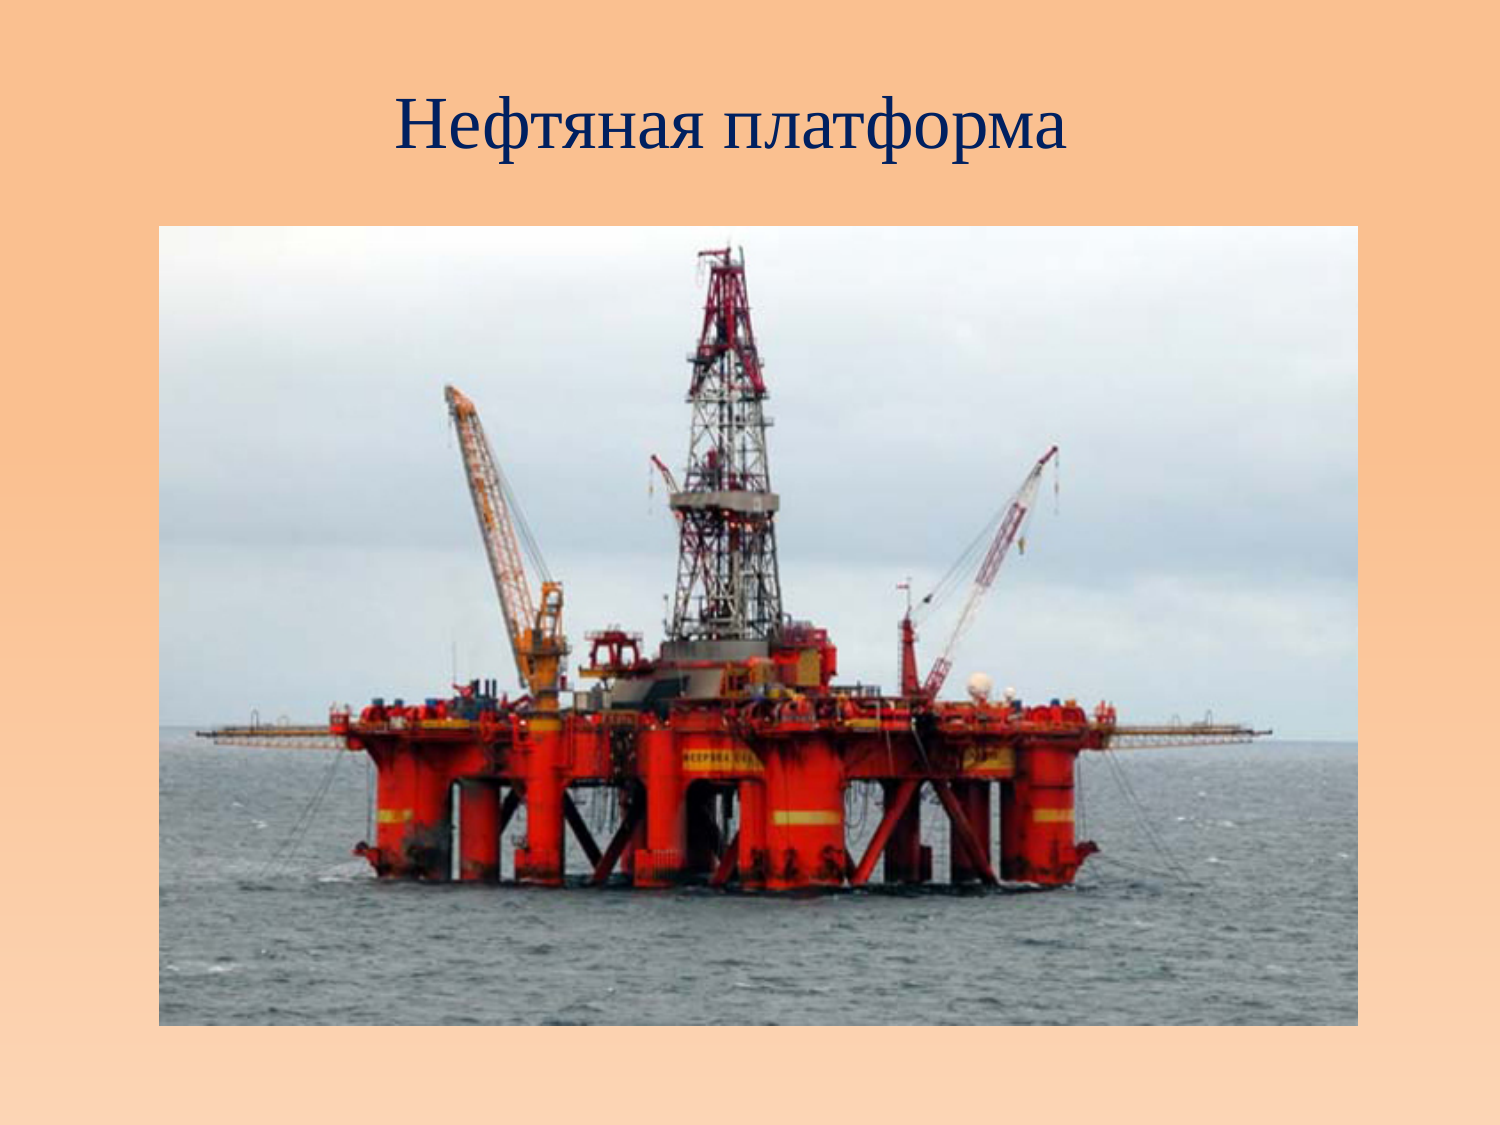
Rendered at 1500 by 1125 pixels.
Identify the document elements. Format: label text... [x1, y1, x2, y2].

picture [159, 226, 1359, 1026]
text_box Нефтяная платформа [379, 66, 1103, 172]
